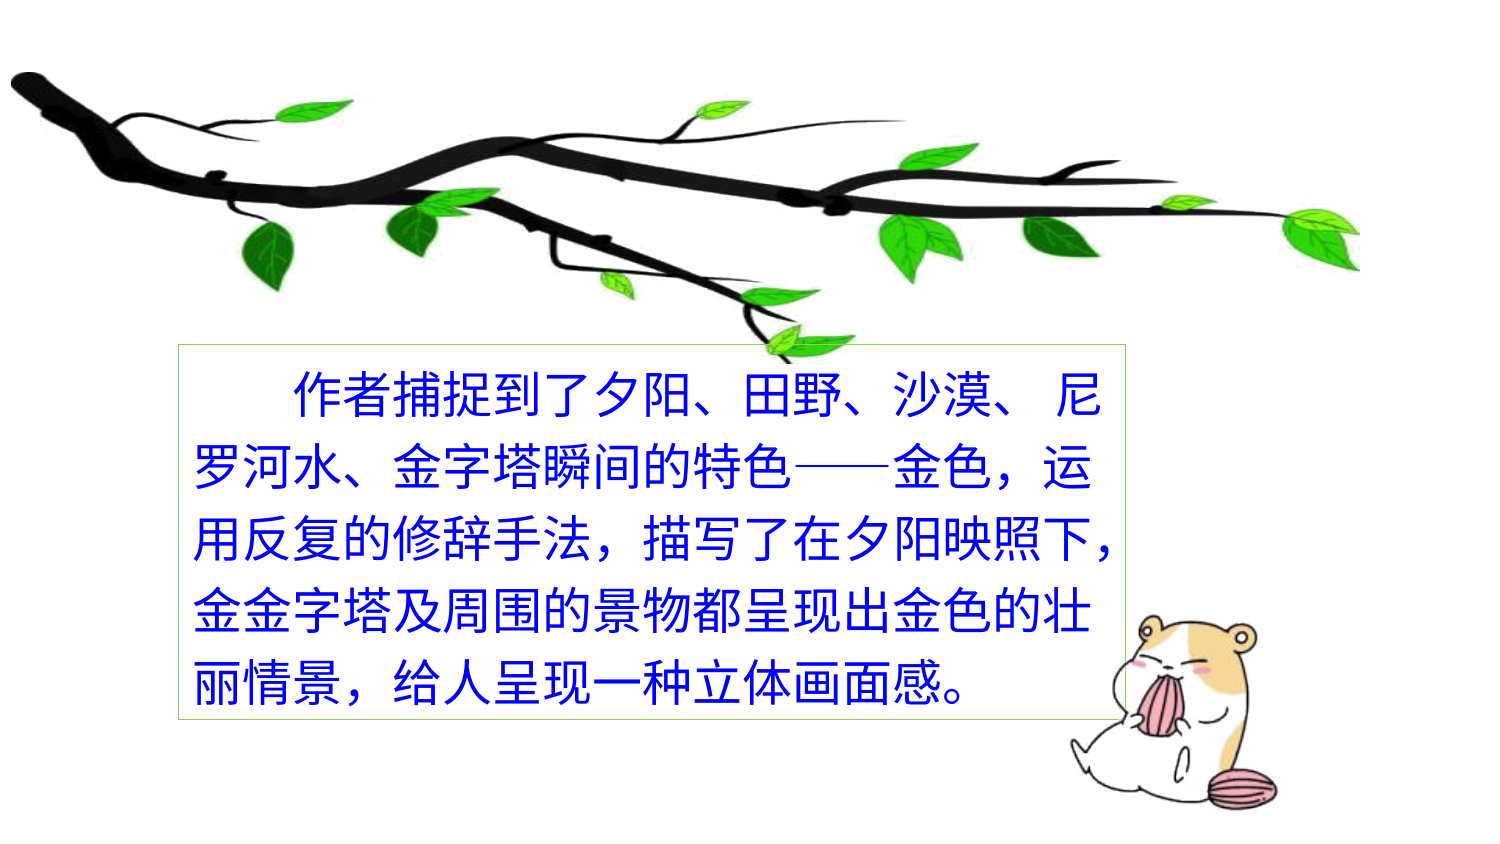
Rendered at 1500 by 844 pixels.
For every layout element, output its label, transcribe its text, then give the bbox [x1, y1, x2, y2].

picture [11, 72, 1360, 364]
text_box 作者捕捉到了夕阳、田野、沙漠、 尼罗河水、金字塔瞬间的特色——金色，运用反复的修辞手法，描写了在夕阳映照下，金金字塔及周围的景物都呈现出金色的壮丽情景，给人呈现一种立体画面感。 [178, 372, 1126, 720]
picture [1064, 550, 1500, 818]
